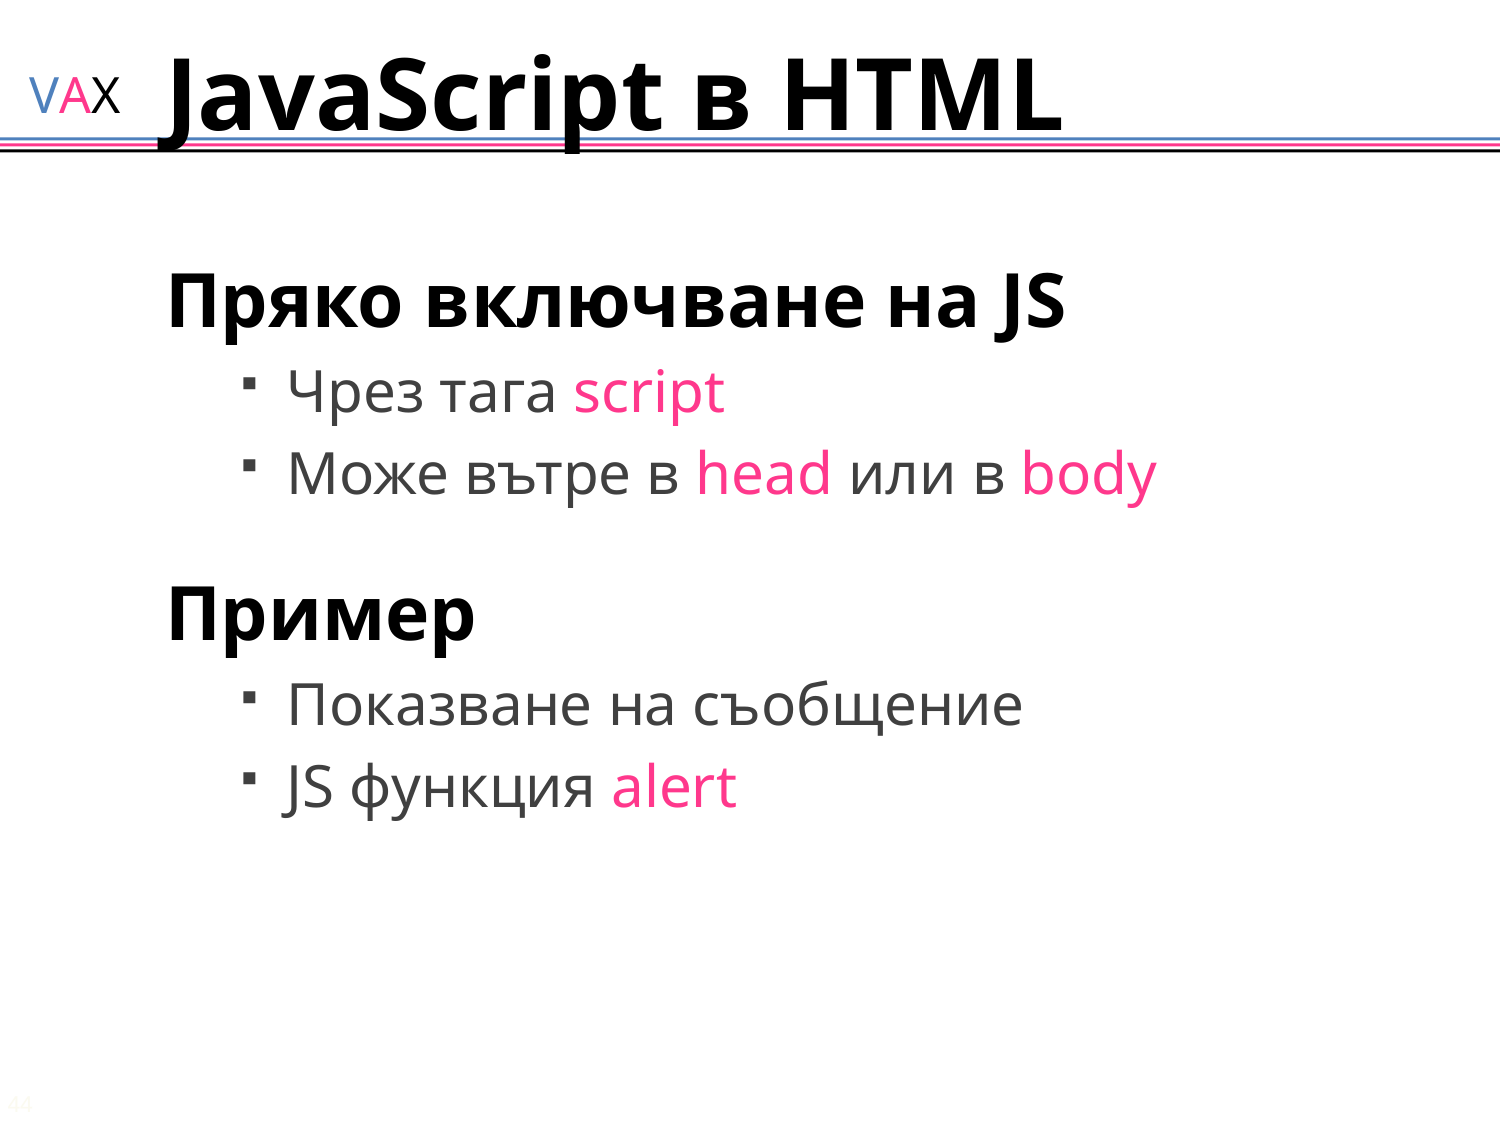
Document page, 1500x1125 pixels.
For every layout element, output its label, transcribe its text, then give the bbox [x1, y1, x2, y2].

list Пряко включване на JS Чрез тага script Може вътре в head или в body Пример Показване на съобщение JS функция alert [150, 200, 1488, 1113]
title JavaScript в HTML [0, 37, 1500, 144]
